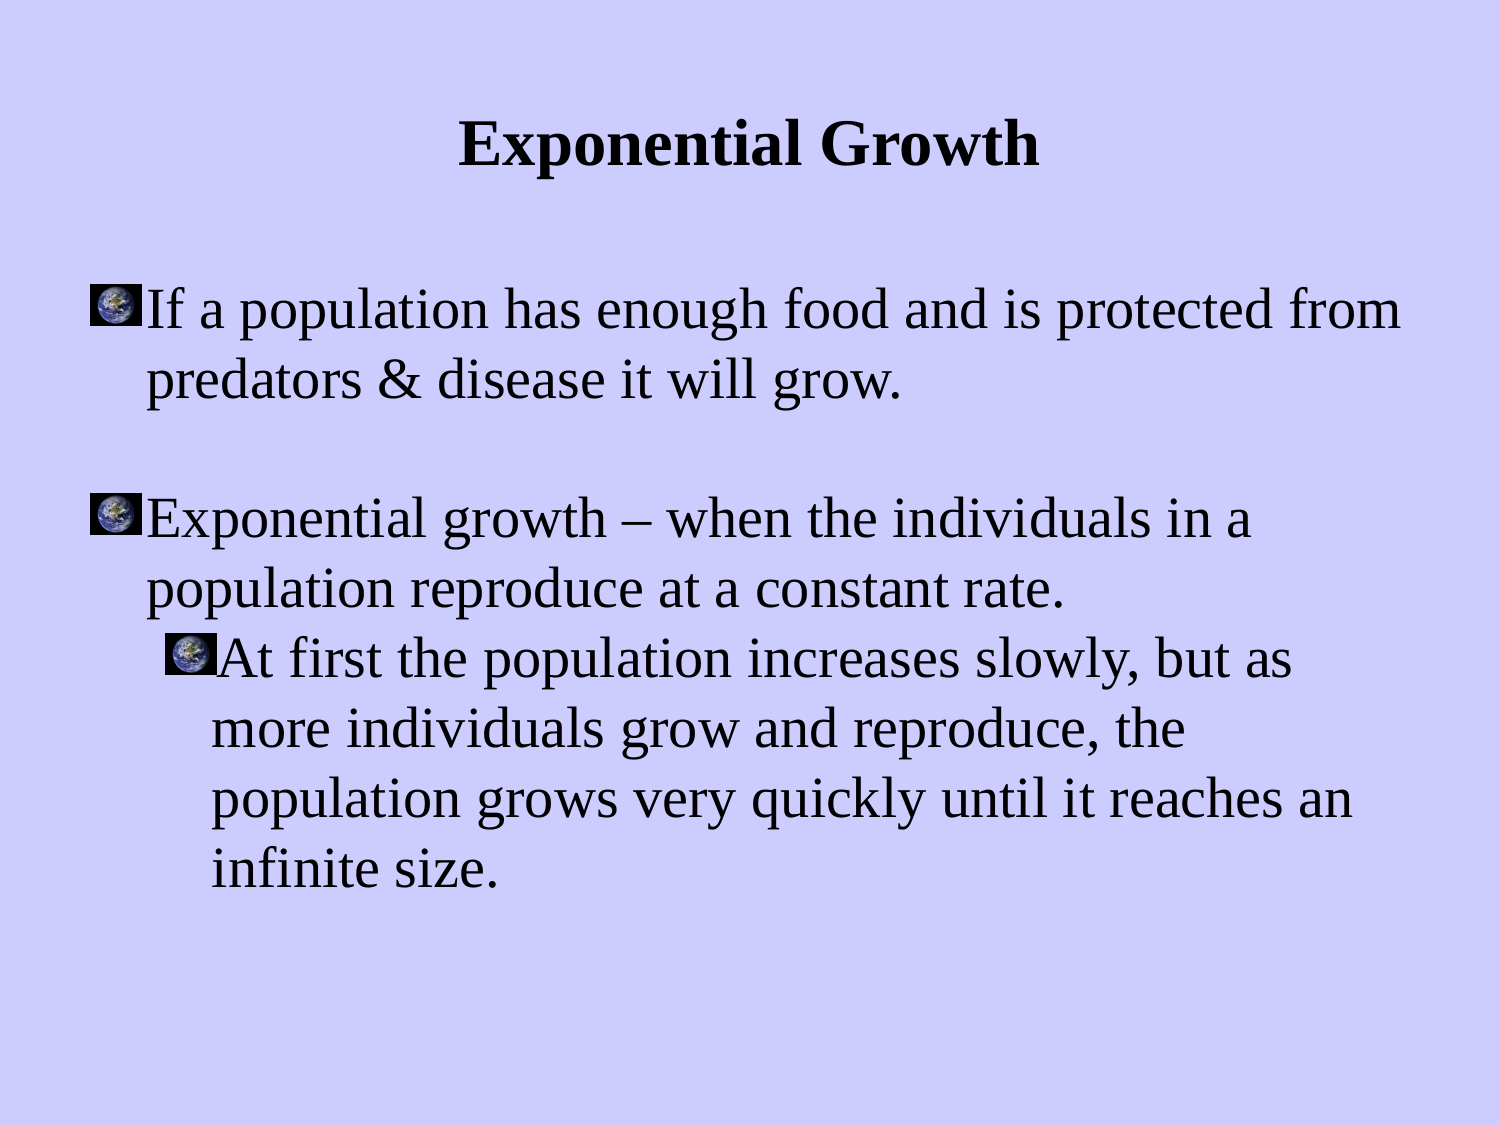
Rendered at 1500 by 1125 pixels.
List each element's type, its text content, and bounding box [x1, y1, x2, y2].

title Exponential Growth [75, 45, 1425, 233]
picture [90, 284, 131, 326]
picture [165, 633, 206, 675]
picture [90, 493, 131, 535]
list If a population has enough food and is protected from predators & disease it will grow. Exponential growth – when the individuals in a population reproduce at a constant rate. At first the population increases slowly, but as more individuals grow and reproduce, the population grows very quickly until it reaches an infinite size. [75, 262, 1425, 1005]
